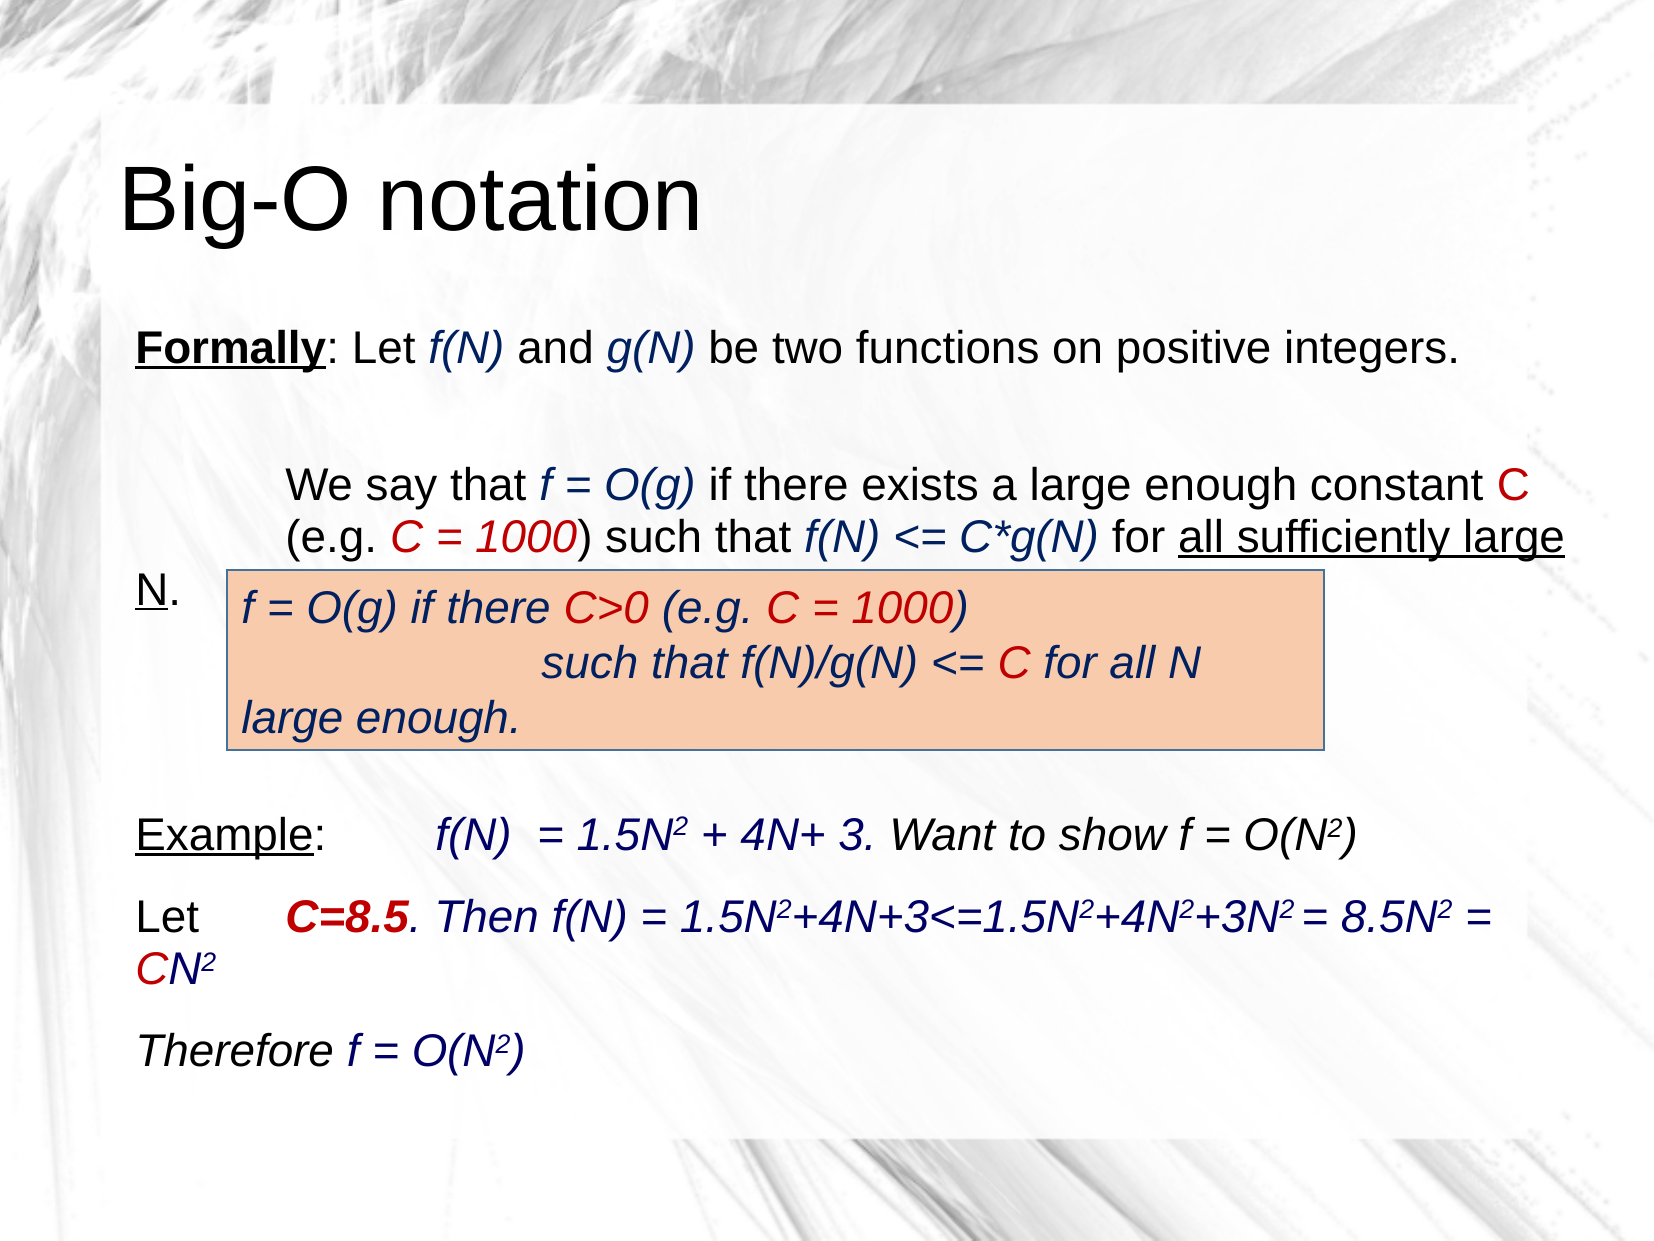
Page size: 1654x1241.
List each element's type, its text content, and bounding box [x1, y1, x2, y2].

list Formally: Let f(N) and g(N) be two functions on positive integers. We say that f = O(g) if there exists a large enough constant C (e.g. C = 1000) such that f(N) <= C*g(N) for all sufficiently large N. Example: f(N) = 1.5N2 + 4N+ 3. Want to show f = O(N2) Let C=8.5. Then f(N) = 1.5N2+4N+3<=1.5N2+4N2+3N2 = 8.5N2 = CN2 Therefore f = O(N2) [118, 319, 1571, 1109]
picture [0, 0, 1654, 1241]
text_box f = O(g) if there C>0 (e.g. C = 1000) such that f(N)/g(N) <= C for all N large enough. [226, 570, 1324, 750]
title Big-O notation [118, 112, 1506, 281]
